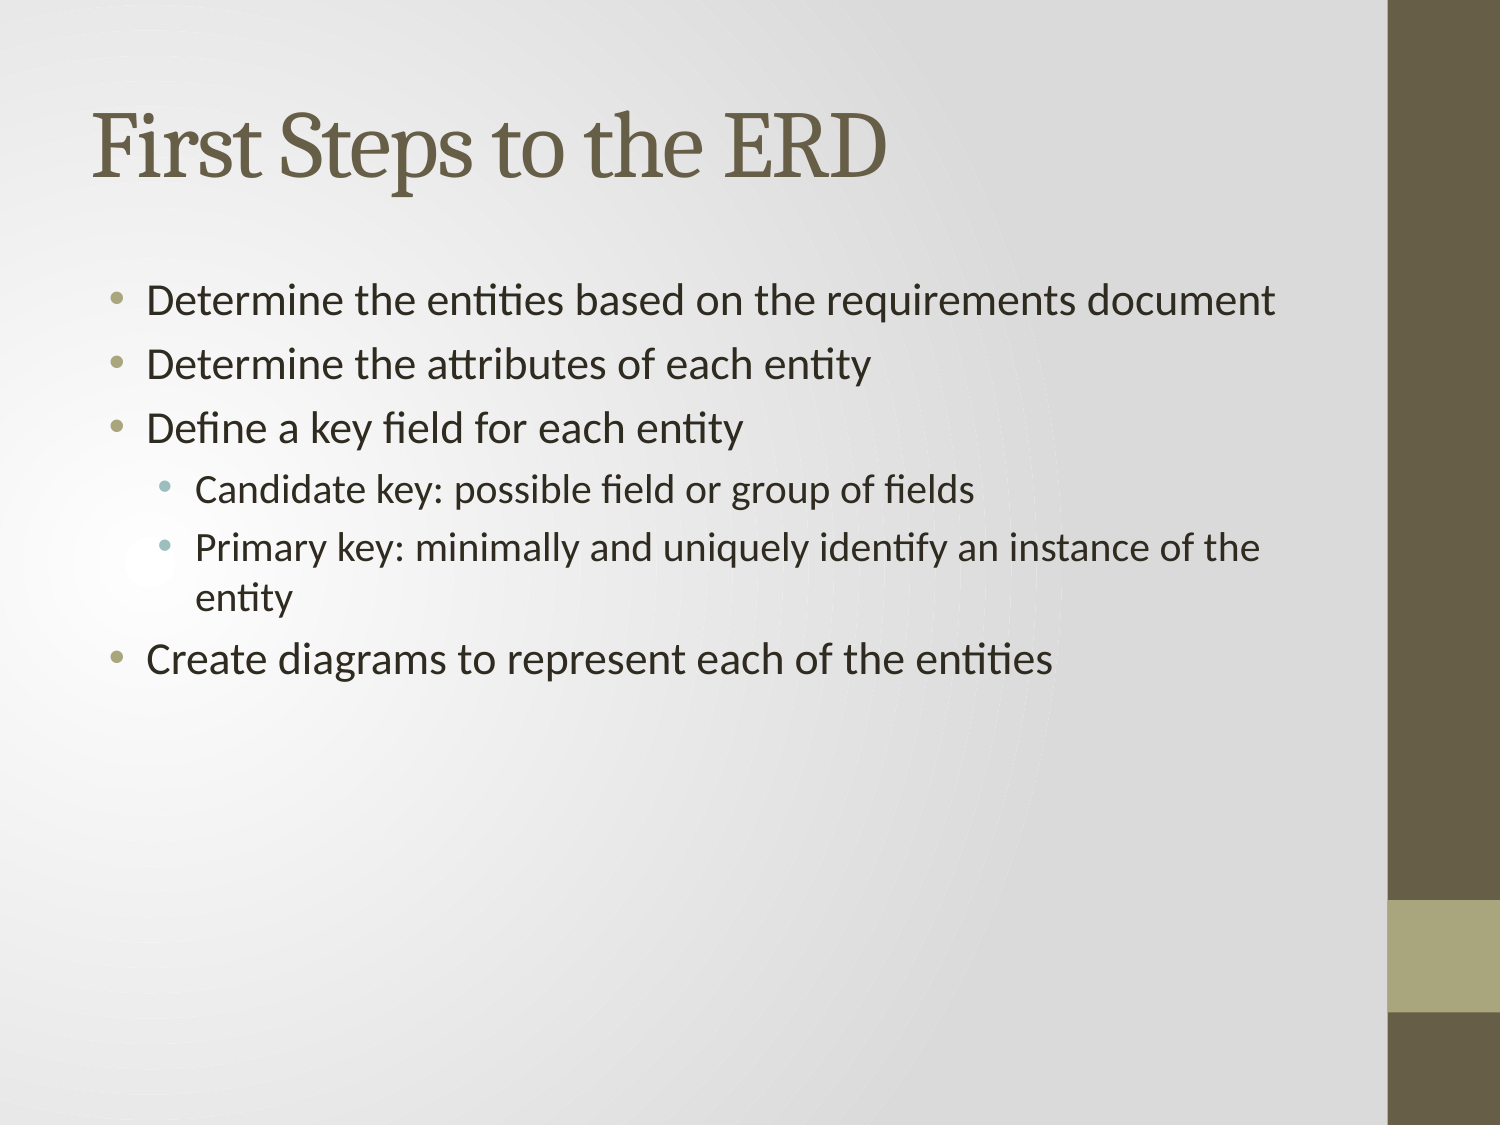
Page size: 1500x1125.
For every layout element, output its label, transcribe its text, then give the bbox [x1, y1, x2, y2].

list Determine the entities based on the requirements document Determine the attributes of each entity Define a key field for each entity Candidate key: possible field or group of fields Primary key: minimally and uniquely identify an instance of the entity Create diagrams to represent each of the entities [75, 262, 1325, 1050]
title First Steps to the ERD [75, 45, 1325, 233]
